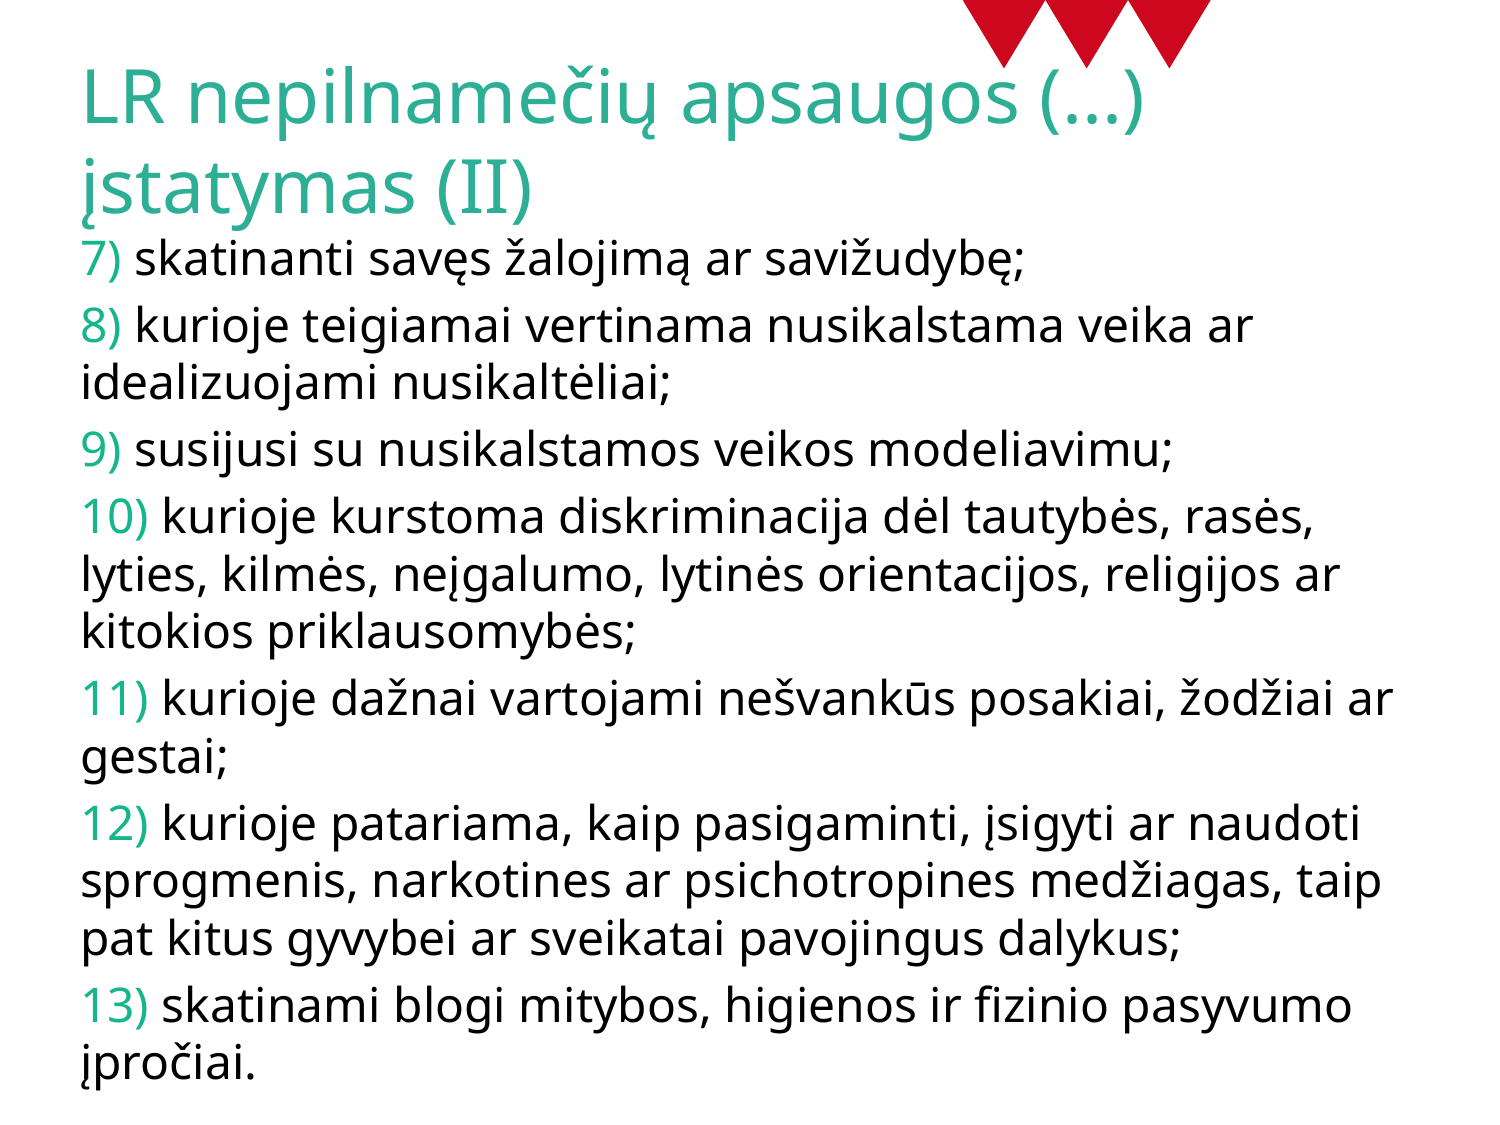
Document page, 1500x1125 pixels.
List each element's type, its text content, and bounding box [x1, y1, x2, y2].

title LR nepilnamečių apsaugos (...) įstatymas (II) [64, 62, 1388, 216]
list 7) skatinanti savęs žalojimą ar savižudybę; 8) kurioje teigiamai vertinama nusikalstama veika ar idealizuojami nusikaltėliai; 9) susijusi su nusikalstamos veikos modeliavimu; 10) kurioje kurstoma diskriminacija dėl tautybės, rasės, lyties, kilmės, neįgalumo, lytinės orientacijos, religijos ar kitokios priklausomybės; 11) kurioje dažnai vartojami nešvankūs posakiai, žodžiai ar gestai; 12) kurioje patariama, kaip pasigaminti, įsigyti ar naudoti sprogmenis, narkotines ar psichotropines medžiagas, taip pat kitus gyvybei ar sveikatai pavojingus dalykus; 13) skatinami blogi mitybos, higienos ir fizinio pasyvumo įpročiai. [64, 219, 1436, 969]
